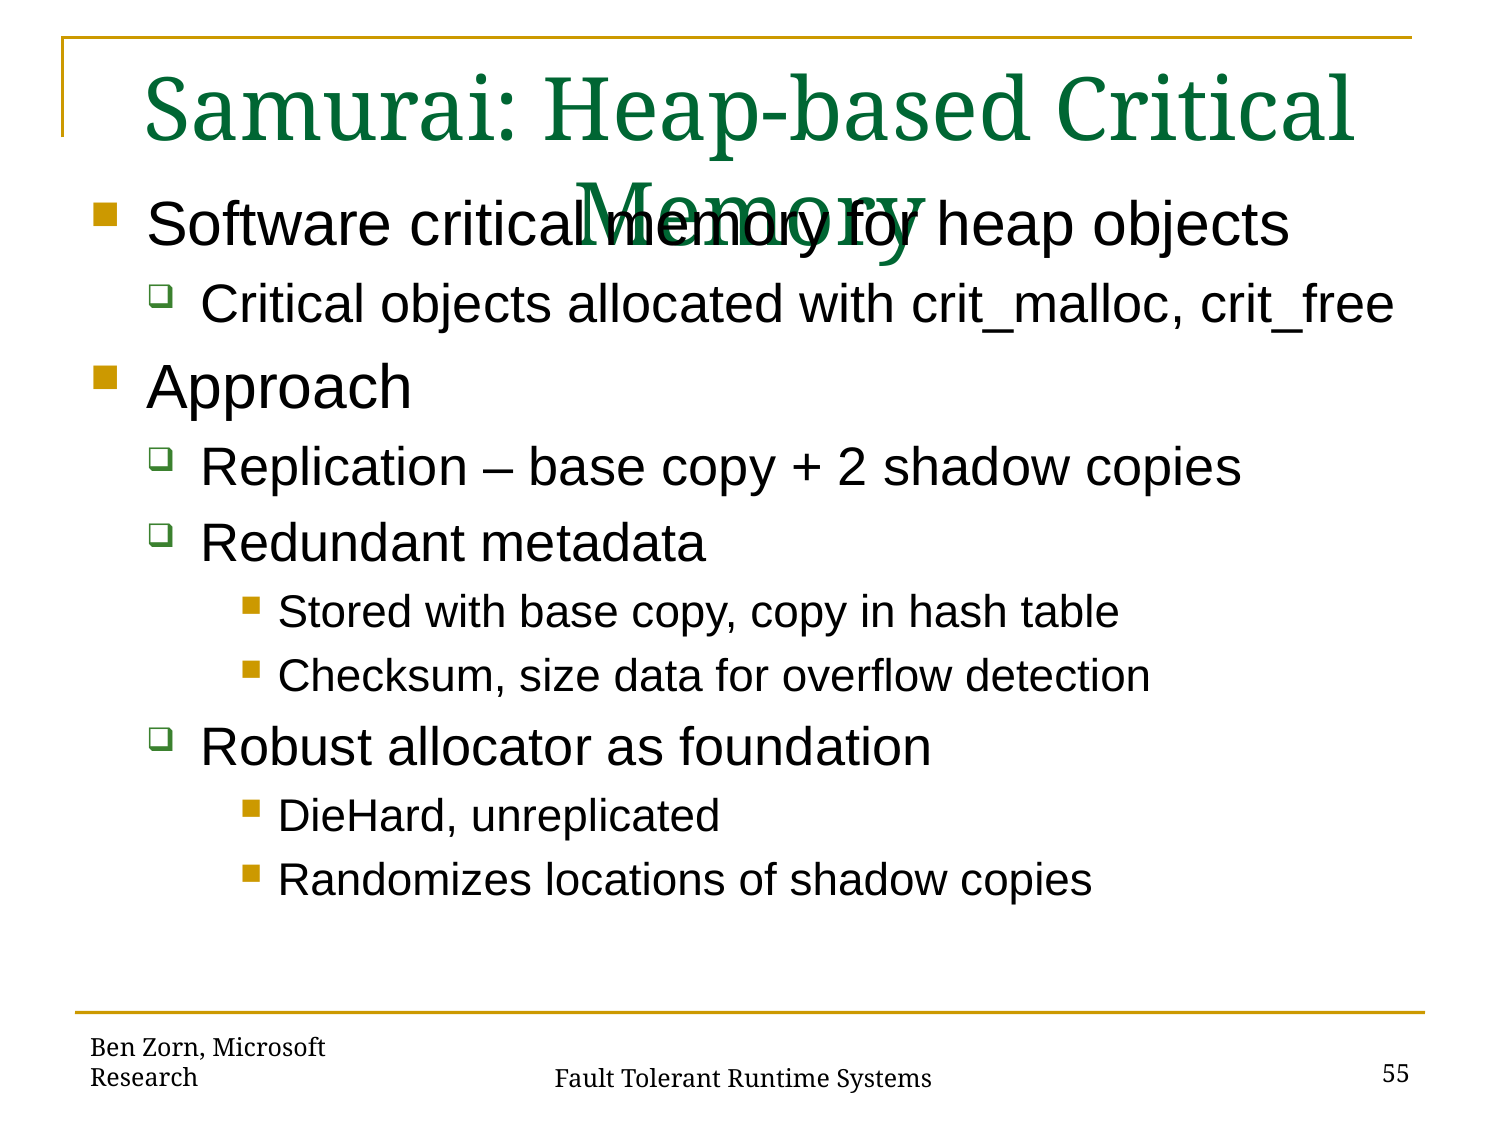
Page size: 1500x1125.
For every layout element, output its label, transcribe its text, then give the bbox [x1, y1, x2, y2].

title Samurai: Heap-based Critical Memory [74, 45, 1426, 144]
slide_number 55 [1074, 1023, 1426, 1100]
slide_number Ben Zorn, Microsoft Research [74, 1023, 426, 1100]
list Software critical memory for heap objects Critical objects allocated with crit_malloc, crit_free Approach Replication – base copy + 2 shadow copies Redundant metadata Stored with base copy, copy in hash table Checksum, size data for overflow detection Robust allocator as foundation DieHard, unreplicated Randomizes locations of shadow copies [74, 174, 1426, 1006]
footer Fault Tolerant Runtime Systems [449, 1024, 1038, 1101]
